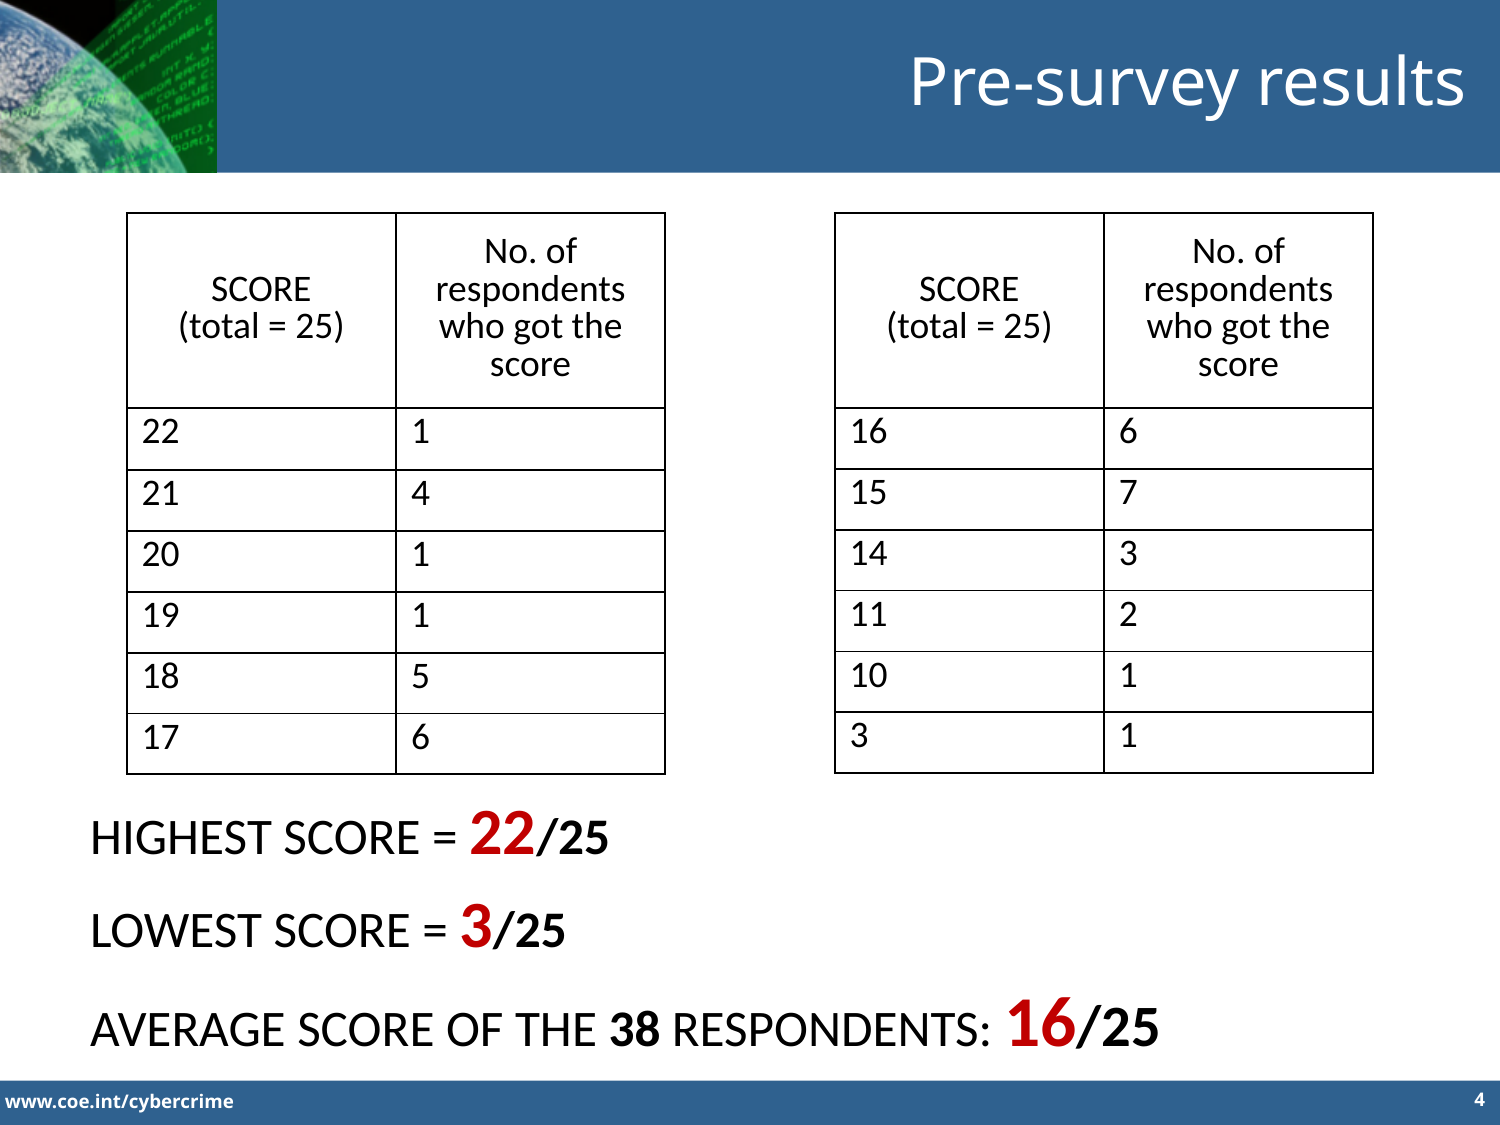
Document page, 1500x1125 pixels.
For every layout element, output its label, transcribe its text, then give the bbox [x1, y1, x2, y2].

table_cell 3 [1105, 531, 1372, 590]
table_cell 19 [128, 593, 395, 652]
table_header SCORE (total = 25) [836, 214, 1103, 407]
table_header No. of respondents who got the score [397, 214, 664, 407]
table_cell 1 [1105, 652, 1372, 711]
table_cell 1 [397, 532, 664, 591]
text_box HIGHEST SCORE = 22/25 LOWEST SCORE = 3/25 AVERAGE SCORE OF THE 38 RESPONDENTS: 16/25 [74, 781, 1425, 1069]
table_header No. of respondents who got the score [1105, 214, 1372, 407]
table_cell 5 [397, 654, 664, 713]
table_cell 1 [397, 409, 664, 469]
table_cell 1 [1105, 713, 1372, 772]
table_cell 22 [128, 409, 395, 469]
table_cell 20 [128, 532, 395, 591]
table_cell 4 [397, 471, 664, 530]
table_cell 10 [836, 652, 1103, 711]
picture [0, 1, 217, 173]
table_cell 3 [836, 713, 1103, 772]
table_cell 11 [836, 591, 1103, 651]
table_cell 6 [397, 714, 664, 773]
text_box Pre-survey results [230, 31, 1483, 126]
table_cell 14 [836, 531, 1103, 590]
table_cell 7 [1105, 470, 1372, 529]
table_cell 18 [128, 654, 395, 713]
table_cell 16 [836, 409, 1103, 468]
table_cell 15 [836, 470, 1103, 529]
table_cell 6 [1105, 409, 1372, 468]
table_cell 1 [397, 593, 664, 652]
table_cell 21 [128, 471, 395, 530]
table_cell 2 [1105, 591, 1372, 651]
table_cell 17 [128, 714, 395, 773]
table_header SCORE (total = 25) [128, 214, 395, 407]
